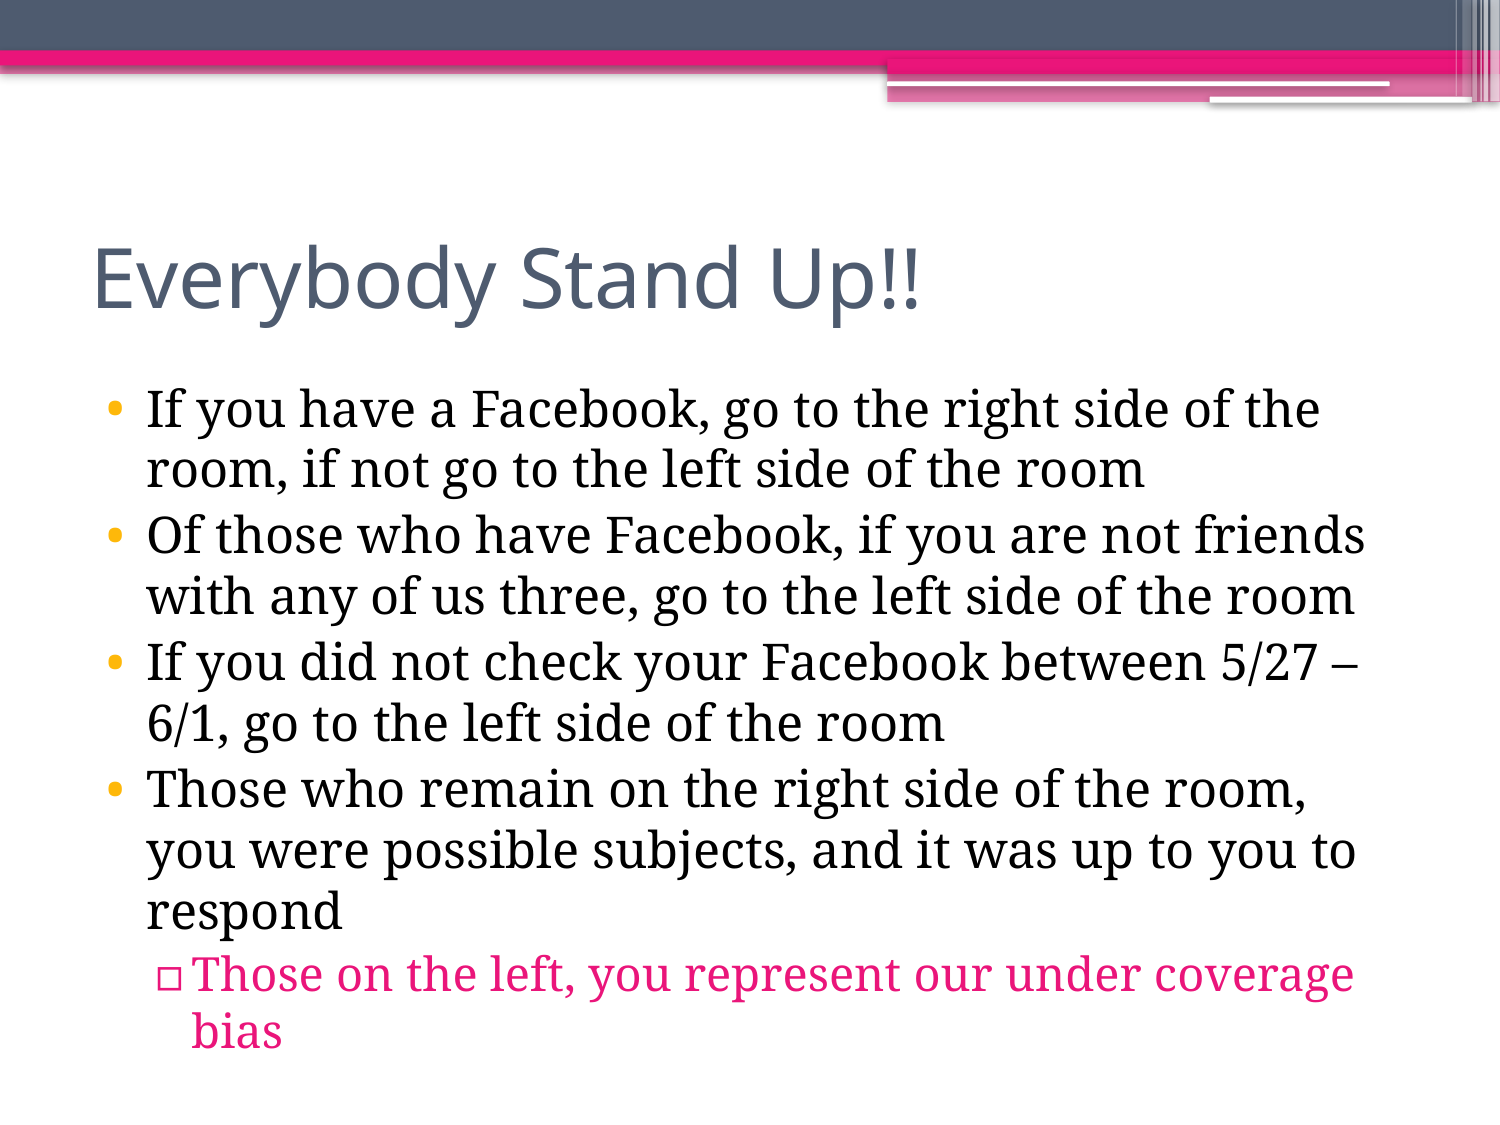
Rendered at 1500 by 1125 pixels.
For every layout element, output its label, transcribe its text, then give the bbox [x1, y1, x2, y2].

list If you have a Facebook, go to the right side of the room, if not go to the left side of the room Of those who have Facebook, if you are not friends with any of us three, go to the left side of the room If you did not check your Facebook between 5/27 – 6/1, go to the left side of the room Those who remain on the right side of the room, you were possible subjects, and it was up to you to respond Those on the left, you represent our under coverage bias [74, 368, 1426, 1079]
title Everybody Stand Up!! [74, 187, 1426, 363]
